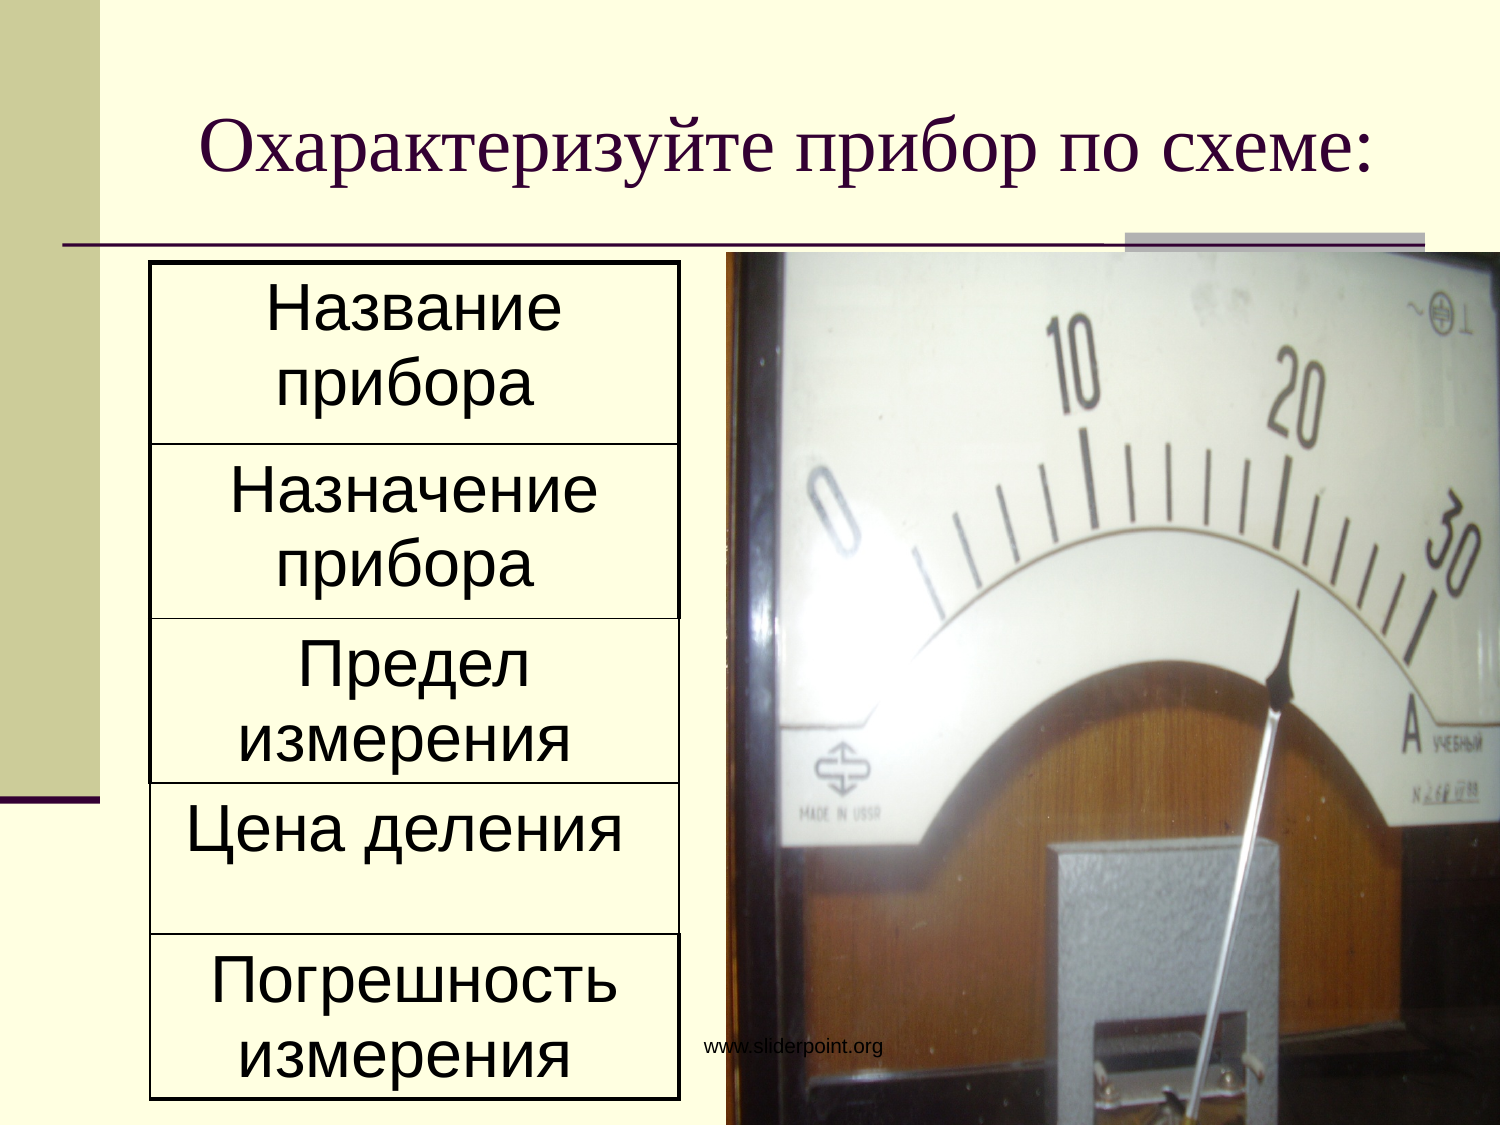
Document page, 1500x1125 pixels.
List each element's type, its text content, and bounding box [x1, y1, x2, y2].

table_cell Предел измерения [152, 619, 678, 782]
picture [726, 252, 1500, 1125]
table_header Название прибора [152, 265, 677, 443]
table_cell Погрешность измерения [151, 935, 677, 1097]
table_cell Цена деления [151, 784, 678, 933]
footer www.sliderpoint.org [549, 1024, 720, 1101]
title Охарактеризуйте прибор по схеме: [149, 45, 1426, 234]
table_cell Назначение прибора [152, 445, 677, 618]
